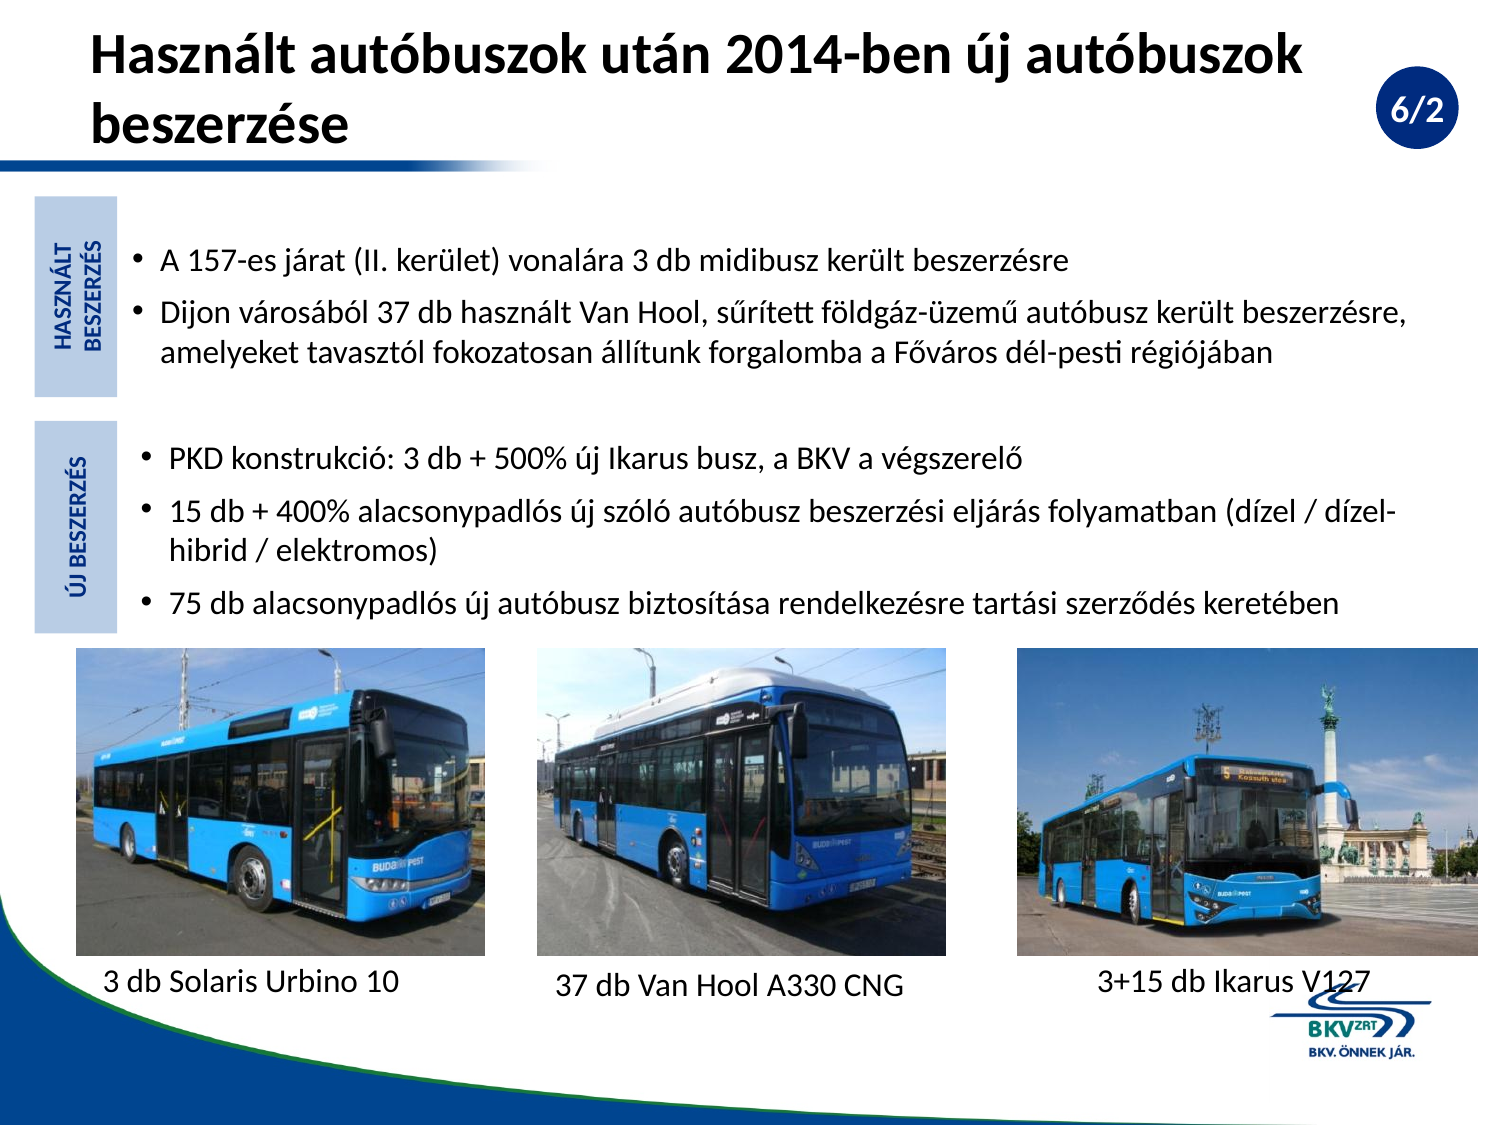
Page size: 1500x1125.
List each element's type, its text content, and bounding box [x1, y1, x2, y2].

text_box 6/2 [1373, 64, 1461, 152]
picture [0, 137, 75, 197]
text_box PKD konstrukció: 3 db + 500% új Ikarus busz, a BKV a végszerelő 15 db + 400% alacsonypadlós új szóló autóbusz beszerzési eljárás folyamatban (dízel / dízel-hibrid / elektromos) 75 db alacsonypadlós új autóbusz biztosítása rendelkezésre tartási szerződés keretében [124, 422, 1461, 635]
text_box HASZNÁLT BESZERZÉS [32, 194, 115, 399]
text_box A 157-es járat (II. kerület) vonalára 3 db midibusz került beszerzésre Dijon városából 37 db használt Van Hool, sűrített földgáz-üzemű autóbusz került beszerzésre, amelyeket tavasztól fokozatosan állítunk forgalomba a Főváros dél-pesti régiójában [115, 186, 1452, 423]
text_box ÚJ BESZERZÉS [32, 419, 119, 635]
text_box 3 db Solaris Urbino 10 [34, 952, 468, 1007]
title Használt autóbuszok után 2014-ben új autóbuszok beszerzése [75, 7, 1426, 194]
picture [0, 648, 1478, 1125]
text_box 37 db Van Hool A330 CNG [513, 955, 946, 1011]
text_box 3+15 db Ikarus V127 [1017, 964, 1451, 1007]
